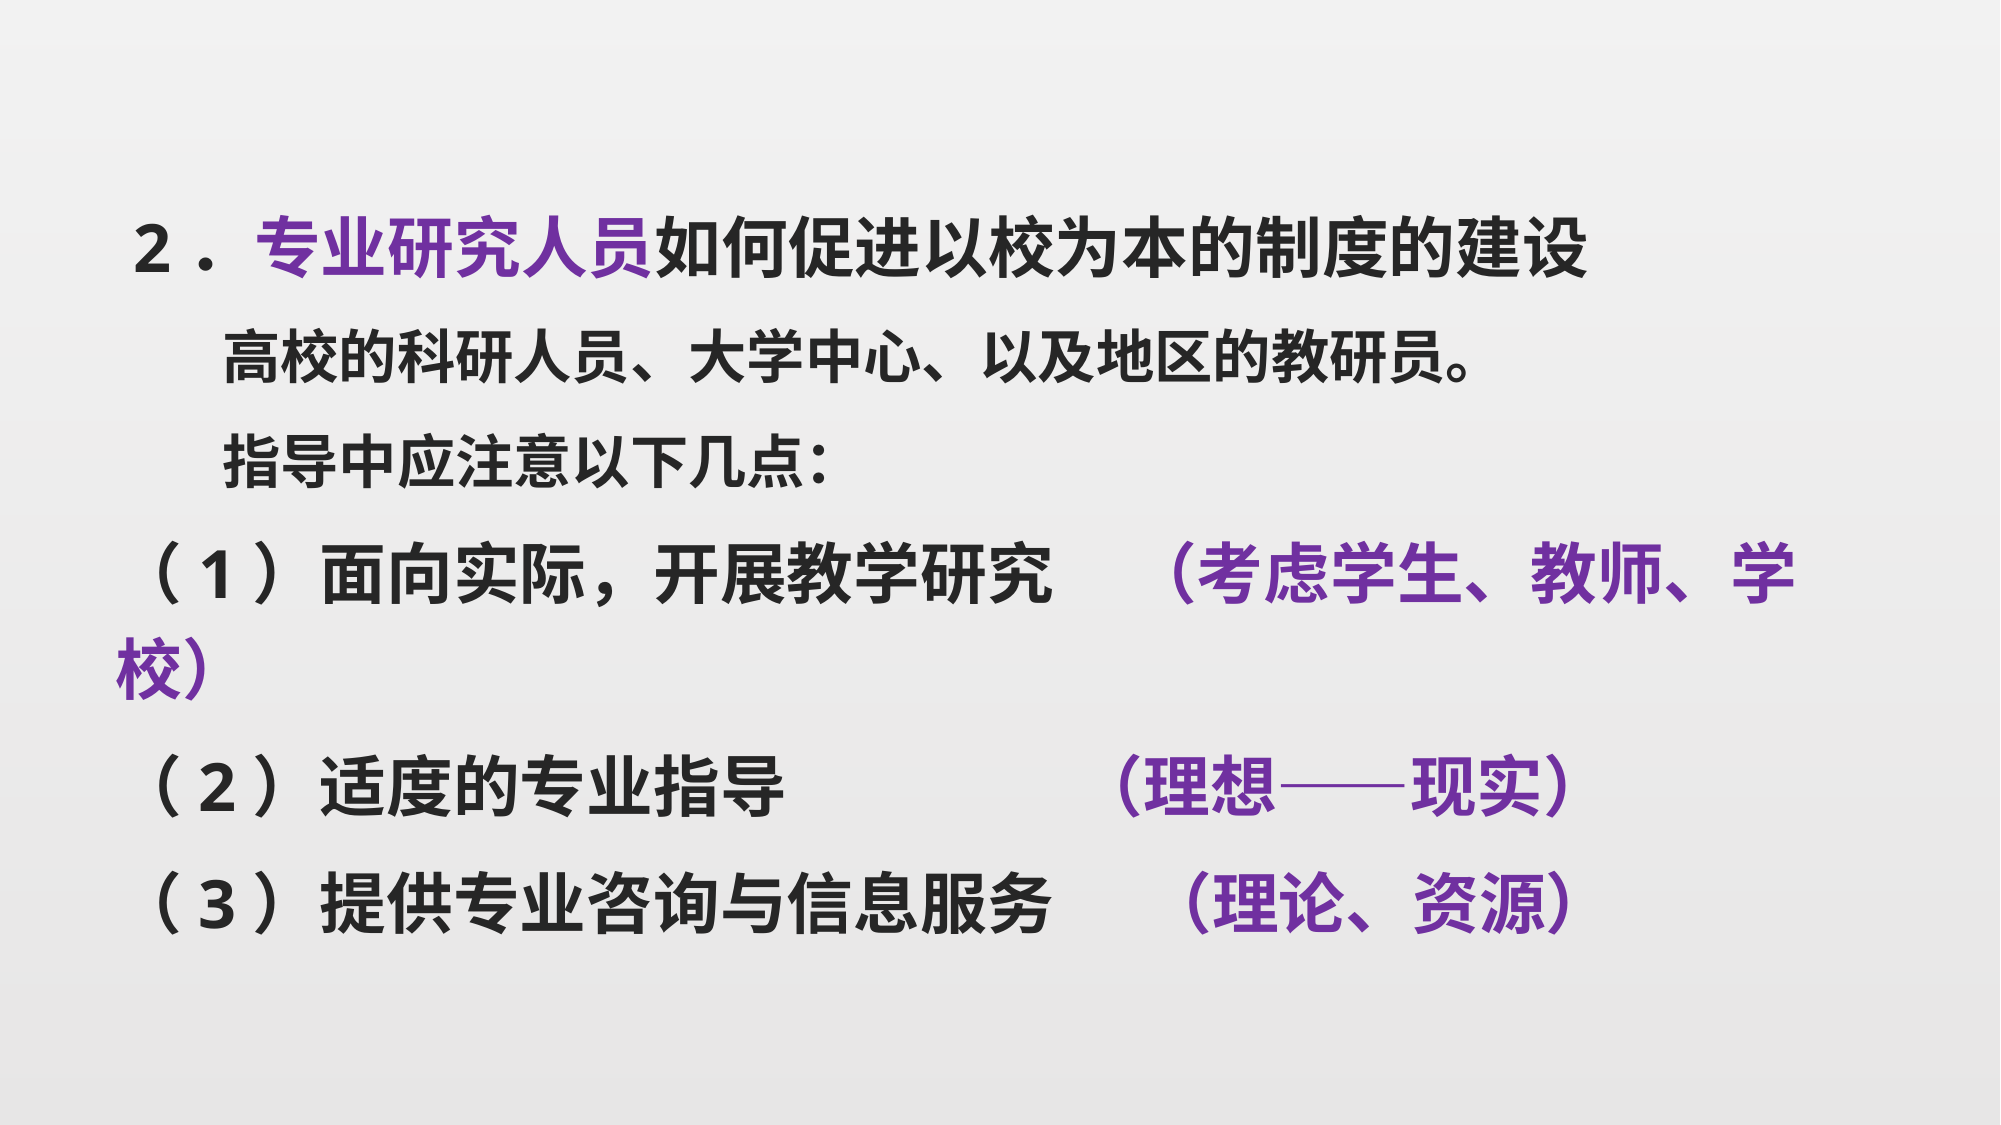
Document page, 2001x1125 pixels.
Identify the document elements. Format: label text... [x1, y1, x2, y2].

list 2．专业研究人员如何促进以校为本的制度的建设 高校的科研人员、大学中心、以及地区的教研员。 指导中应注意以下几点： （1）面向实际，开展教学研究 （考虑学生、教师、学校） （2）适度的专业指导 （理想——现实） （3）提供专业咨询与信息服务 （理论、资源） [95, 179, 1941, 1032]
